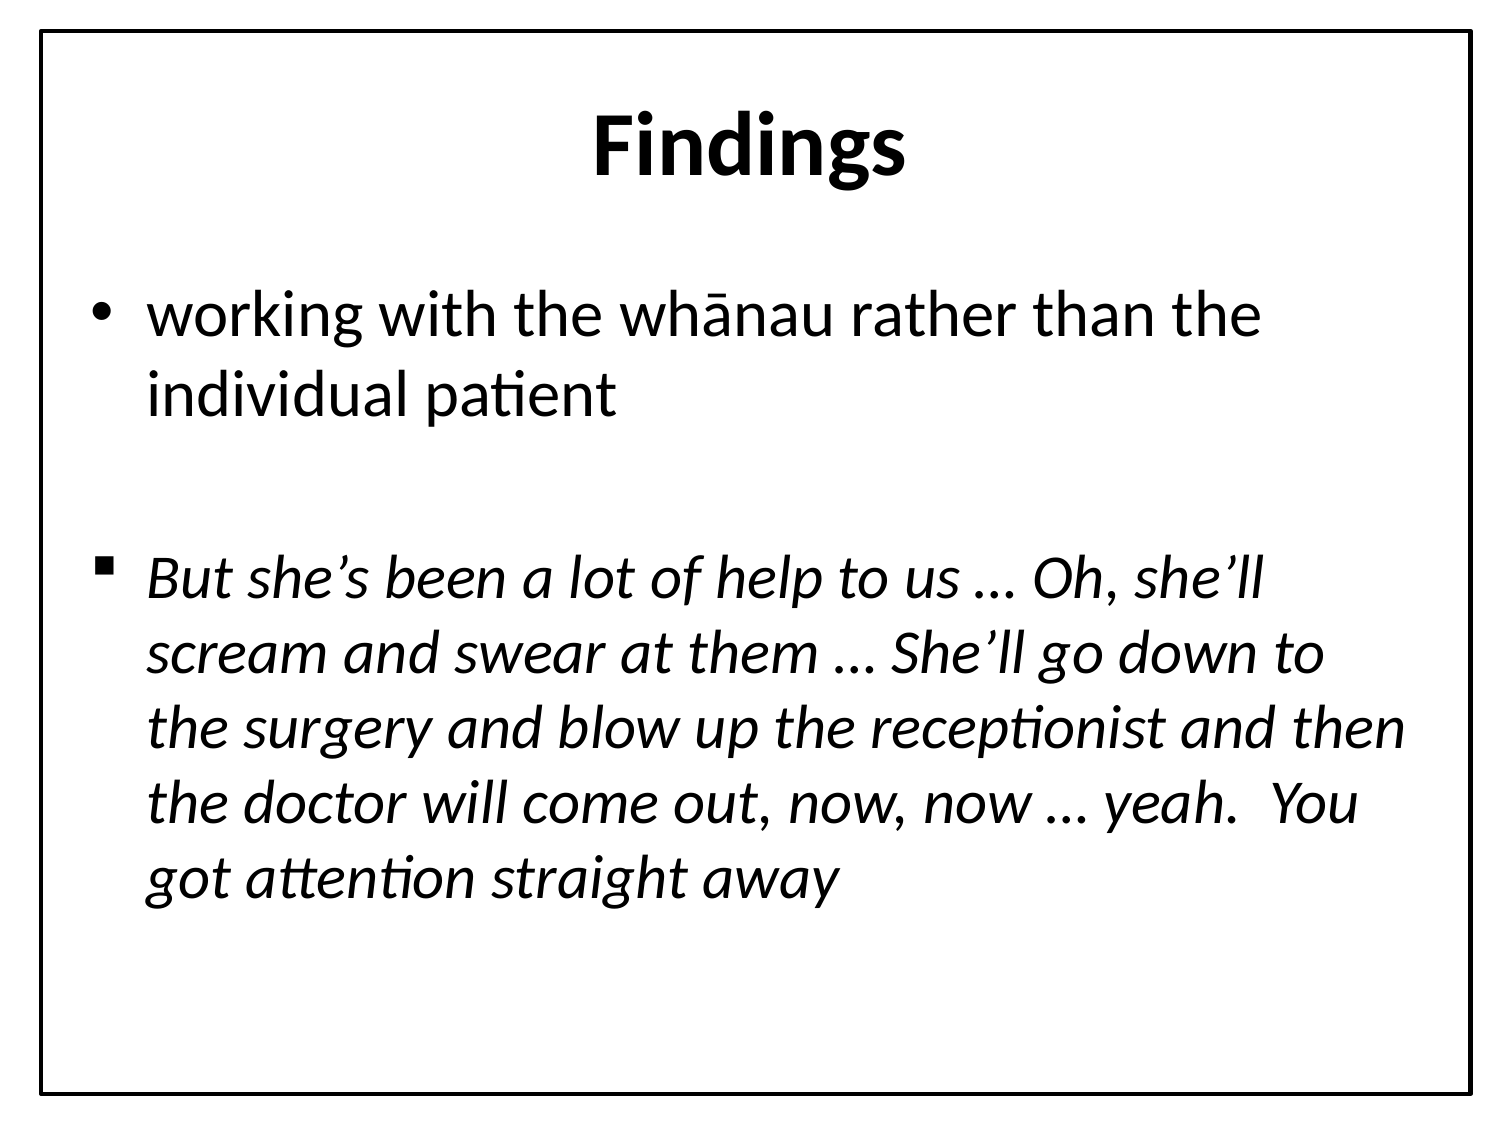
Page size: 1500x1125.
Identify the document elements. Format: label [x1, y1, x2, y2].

text_box [39, 29, 1473, 1096]
